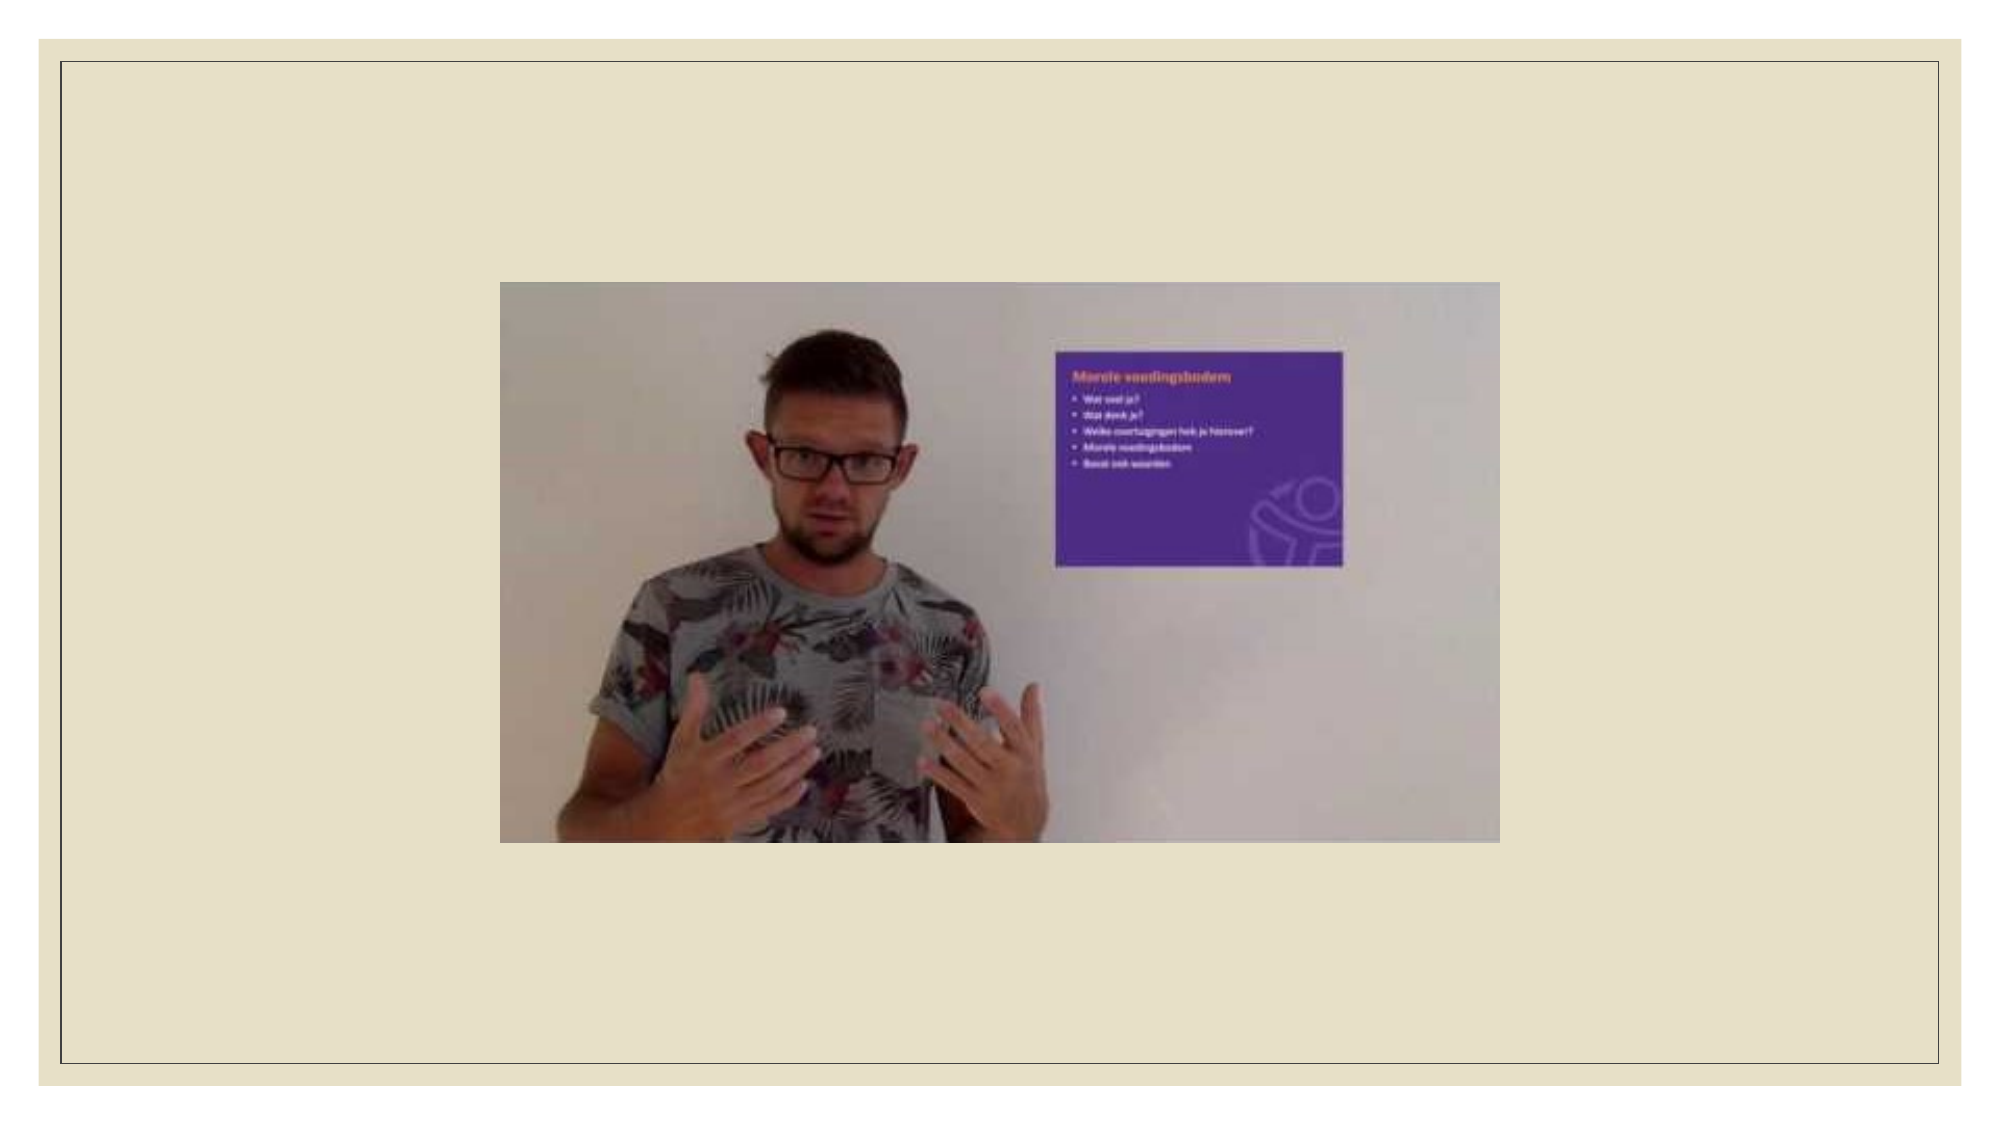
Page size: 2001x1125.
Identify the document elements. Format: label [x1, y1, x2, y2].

text_box [499, 281, 1500, 844]
